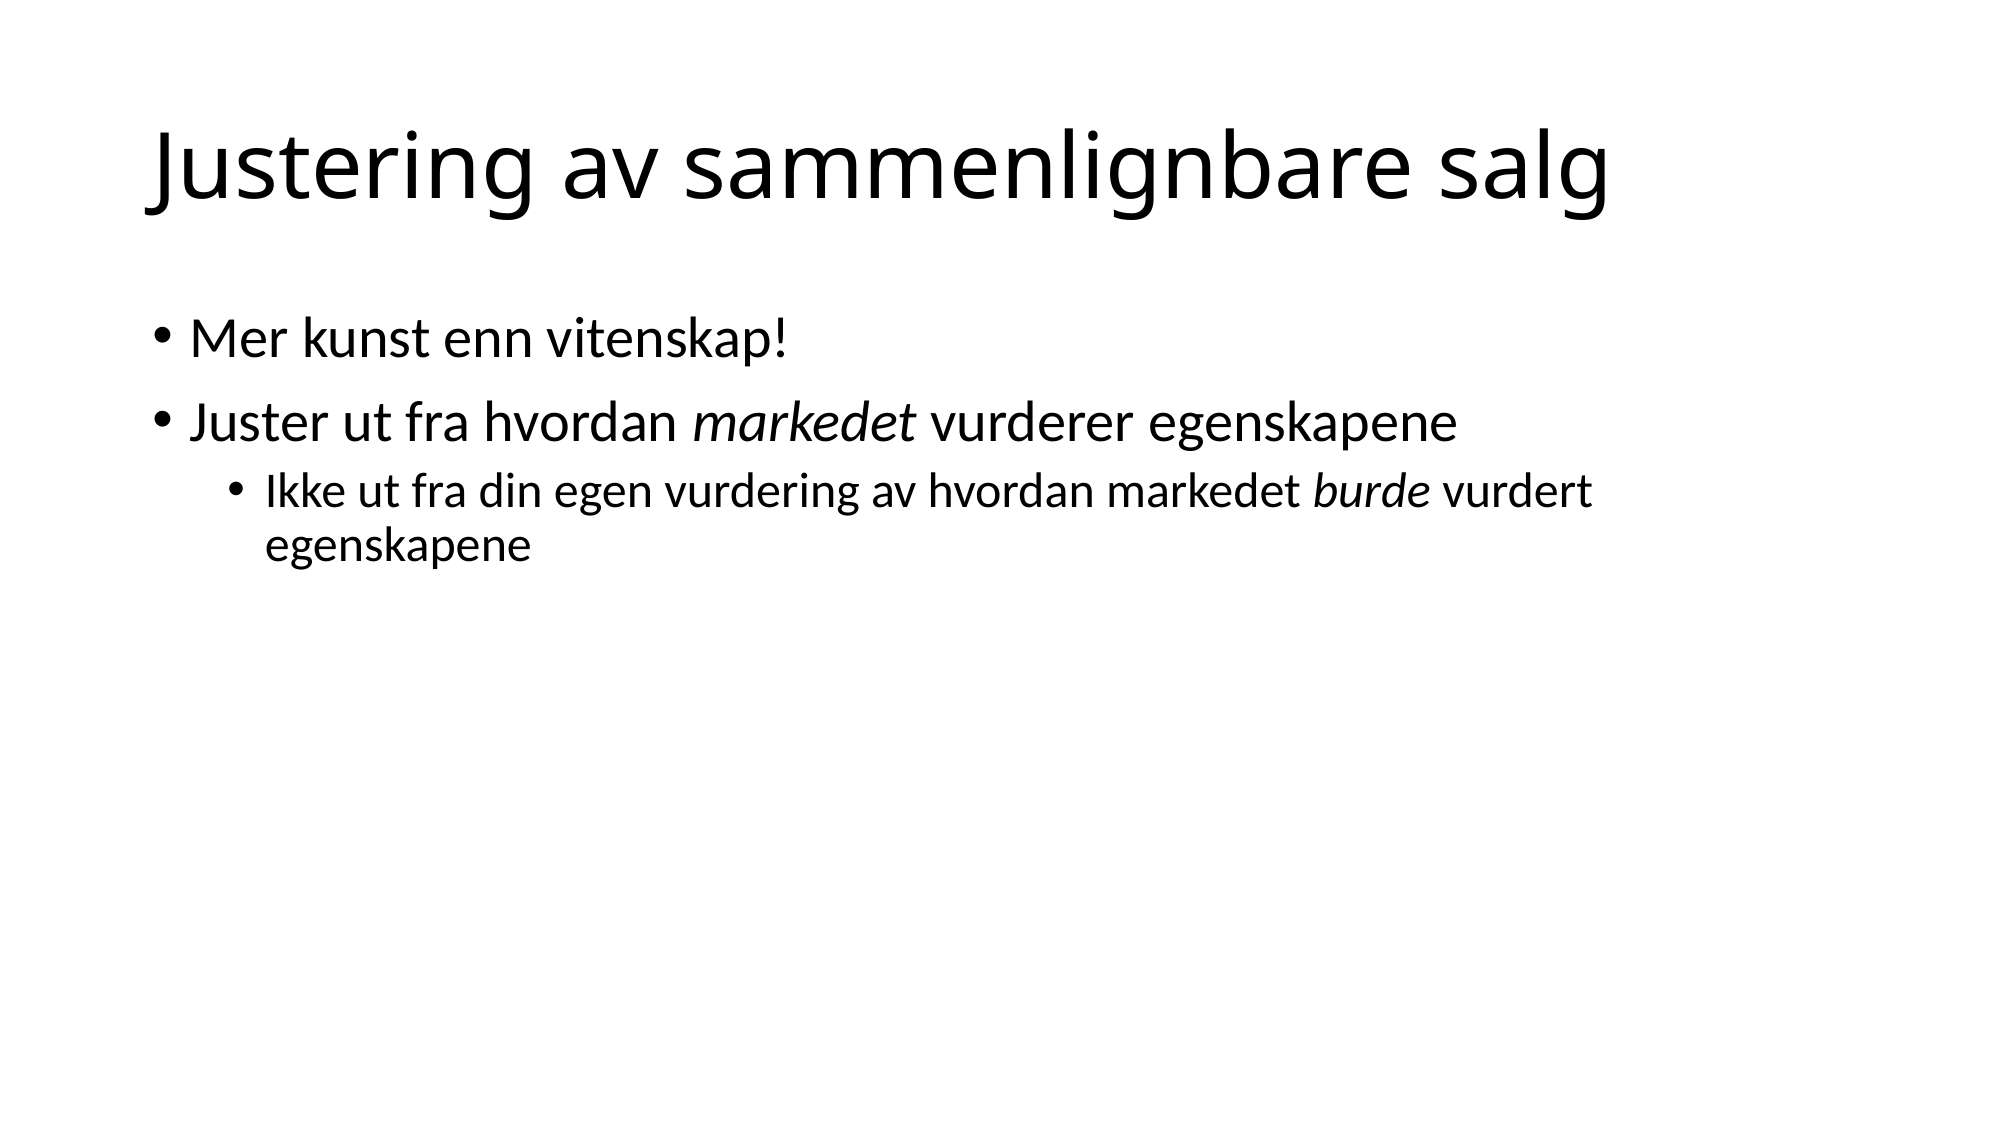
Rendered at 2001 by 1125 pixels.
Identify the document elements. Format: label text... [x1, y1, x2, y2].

title Justering av sammenlignbare salg [137, 59, 1863, 278]
list Mer kunst enn vitenskap! Juster ut fra hvordan markedet vurderer egenskapene Ikke ut fra din egen vurdering av hvordan markedet burde vurdert egenskapene [137, 299, 1863, 1014]
